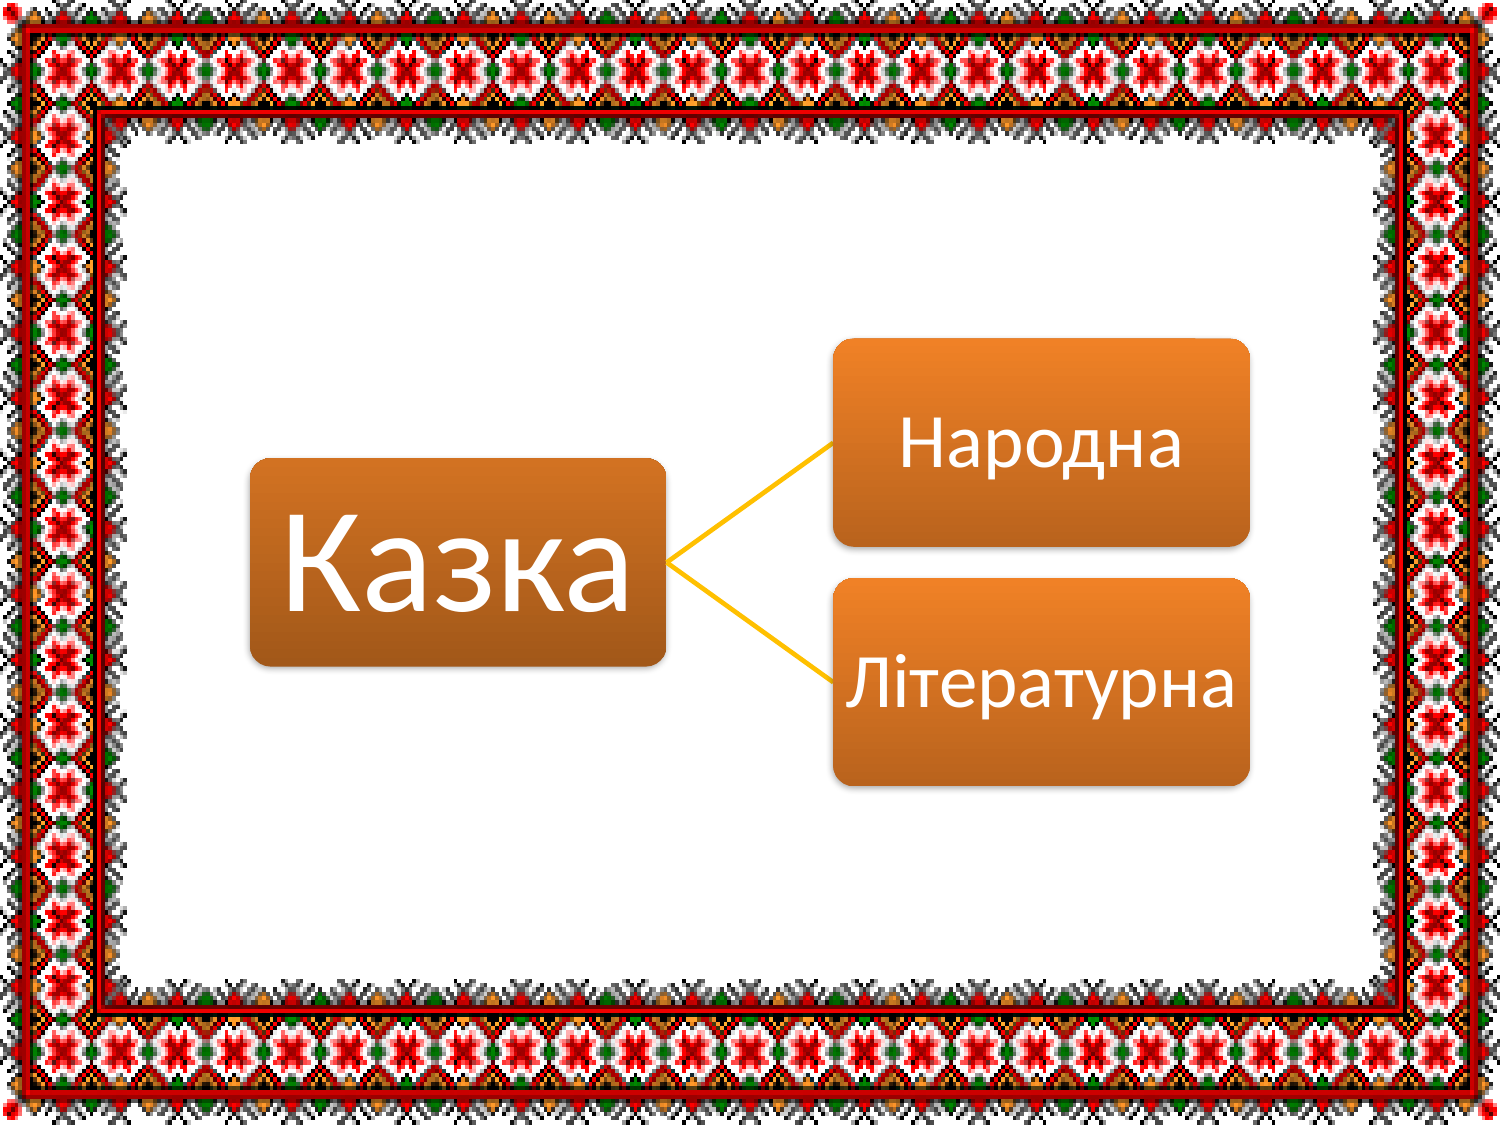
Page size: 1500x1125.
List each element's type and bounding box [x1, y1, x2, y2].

picture [0, 0, 1500, 1125]
text_box [249, 228, 1251, 897]
